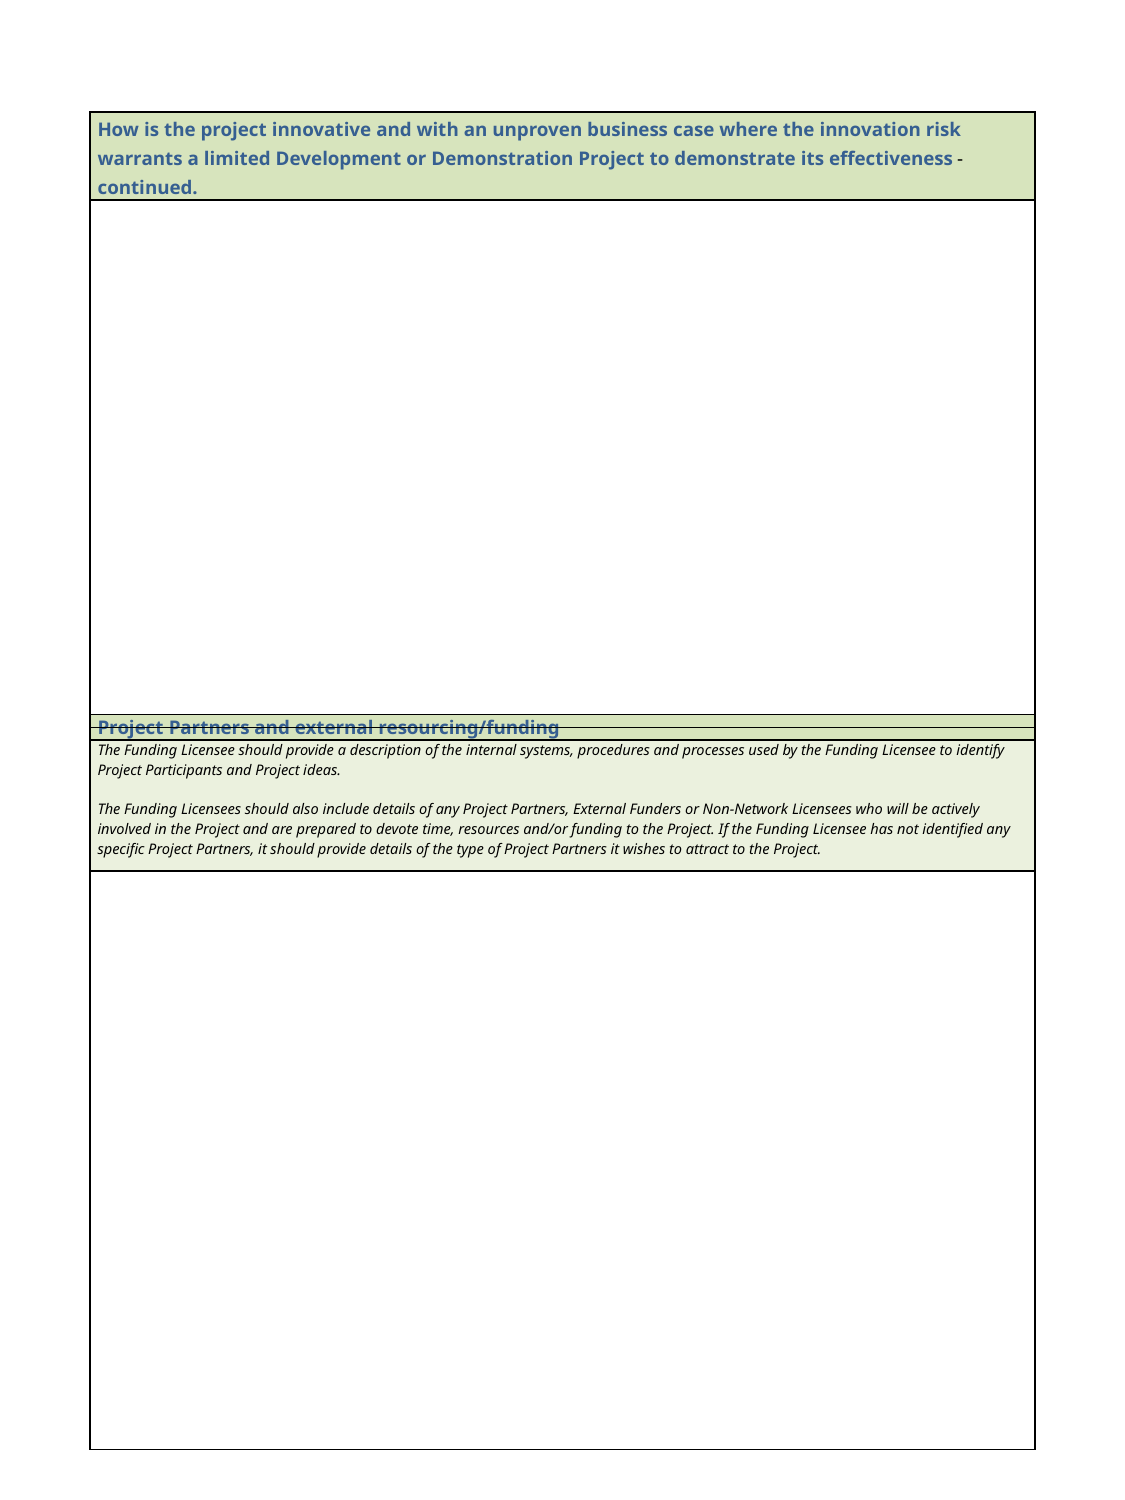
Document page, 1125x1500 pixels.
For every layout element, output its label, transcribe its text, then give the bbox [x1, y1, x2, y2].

table_header How is the project innovative and with an unproven business case where the innovation risk warrants a limited Development or Demonstration Project to demonstrate its effectiveness - continued. [91, 113, 1034, 199]
table_cell The Funding Licensee should provide a description of the internal systems, procedures and processes used by the Funding Licensee to identify Project Participants and Project ideas. The Funding Licensees should also include details of any Project Partners, External Funders or Non-Network Licensees who will be actively involved in the Project and are prepared to devote time, resources and/or funding to the Project. If the Funding Licensee has not identified any specific Project Partners, it should provide details of the type of Project Partners it wishes to attract to the Project. [91, 741, 1034, 870]
table_header Project Partners and external resourcing/funding [91, 728, 1034, 739]
slide_number 8 [806, 1390, 1069, 1471]
table_cell [91, 201, 1034, 727]
table_cell [91, 872, 1034, 1449]
